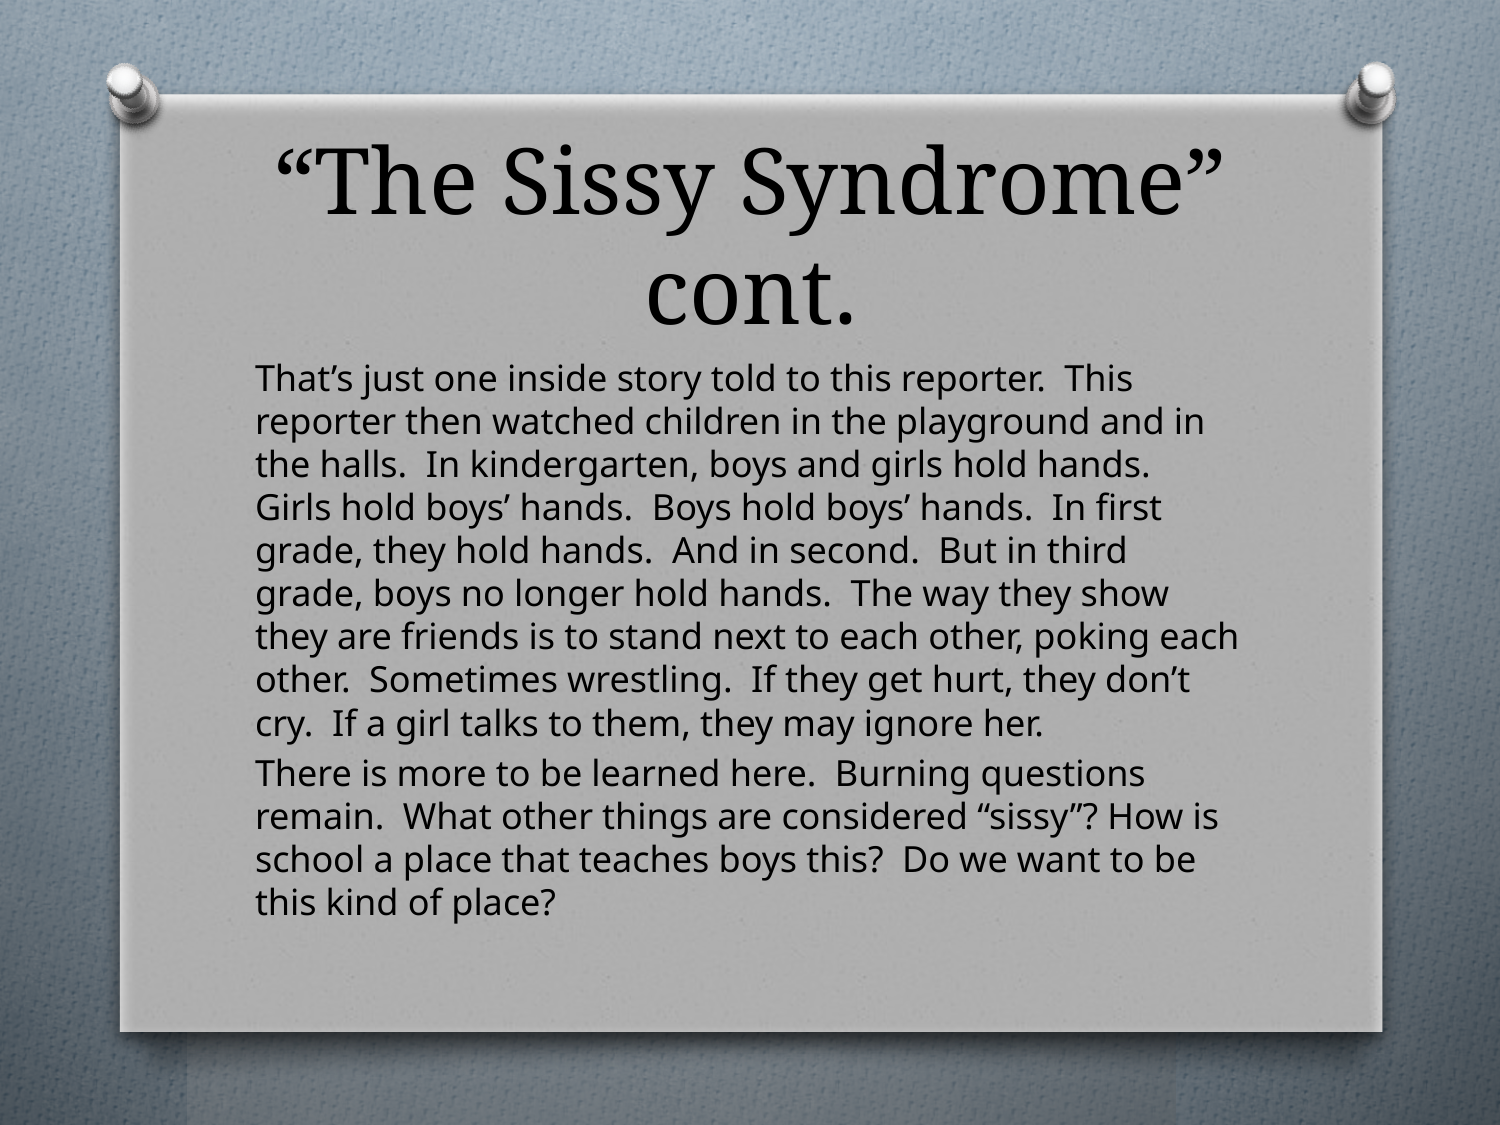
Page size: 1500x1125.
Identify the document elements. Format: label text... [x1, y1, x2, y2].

picture [75, 29, 198, 153]
title “The Sissy Syndrome” cont. [179, 134, 1323, 332]
list That’s just one inside story told to this reporter. This reporter then watched children in the playground and in the halls. In kindergarten, boys and girls hold hands. Girls hold boys’ hands. Boys hold boys’ hands. In first grade, they hold hands. And in second. But in third grade, boys no longer hold hands. The way they show they are friends is to stand next to each other, poking each other. Sometimes wrestling. If they get hurt, they don’t cry. If a girl talks to them, they may ignore her. There is more to be learned here. Burning questions remain. What other things are considered “sissy”? How is school a place that teaches boys this? Do we want to be this kind of place? [240, 347, 1257, 939]
picture [1317, 35, 1439, 156]
